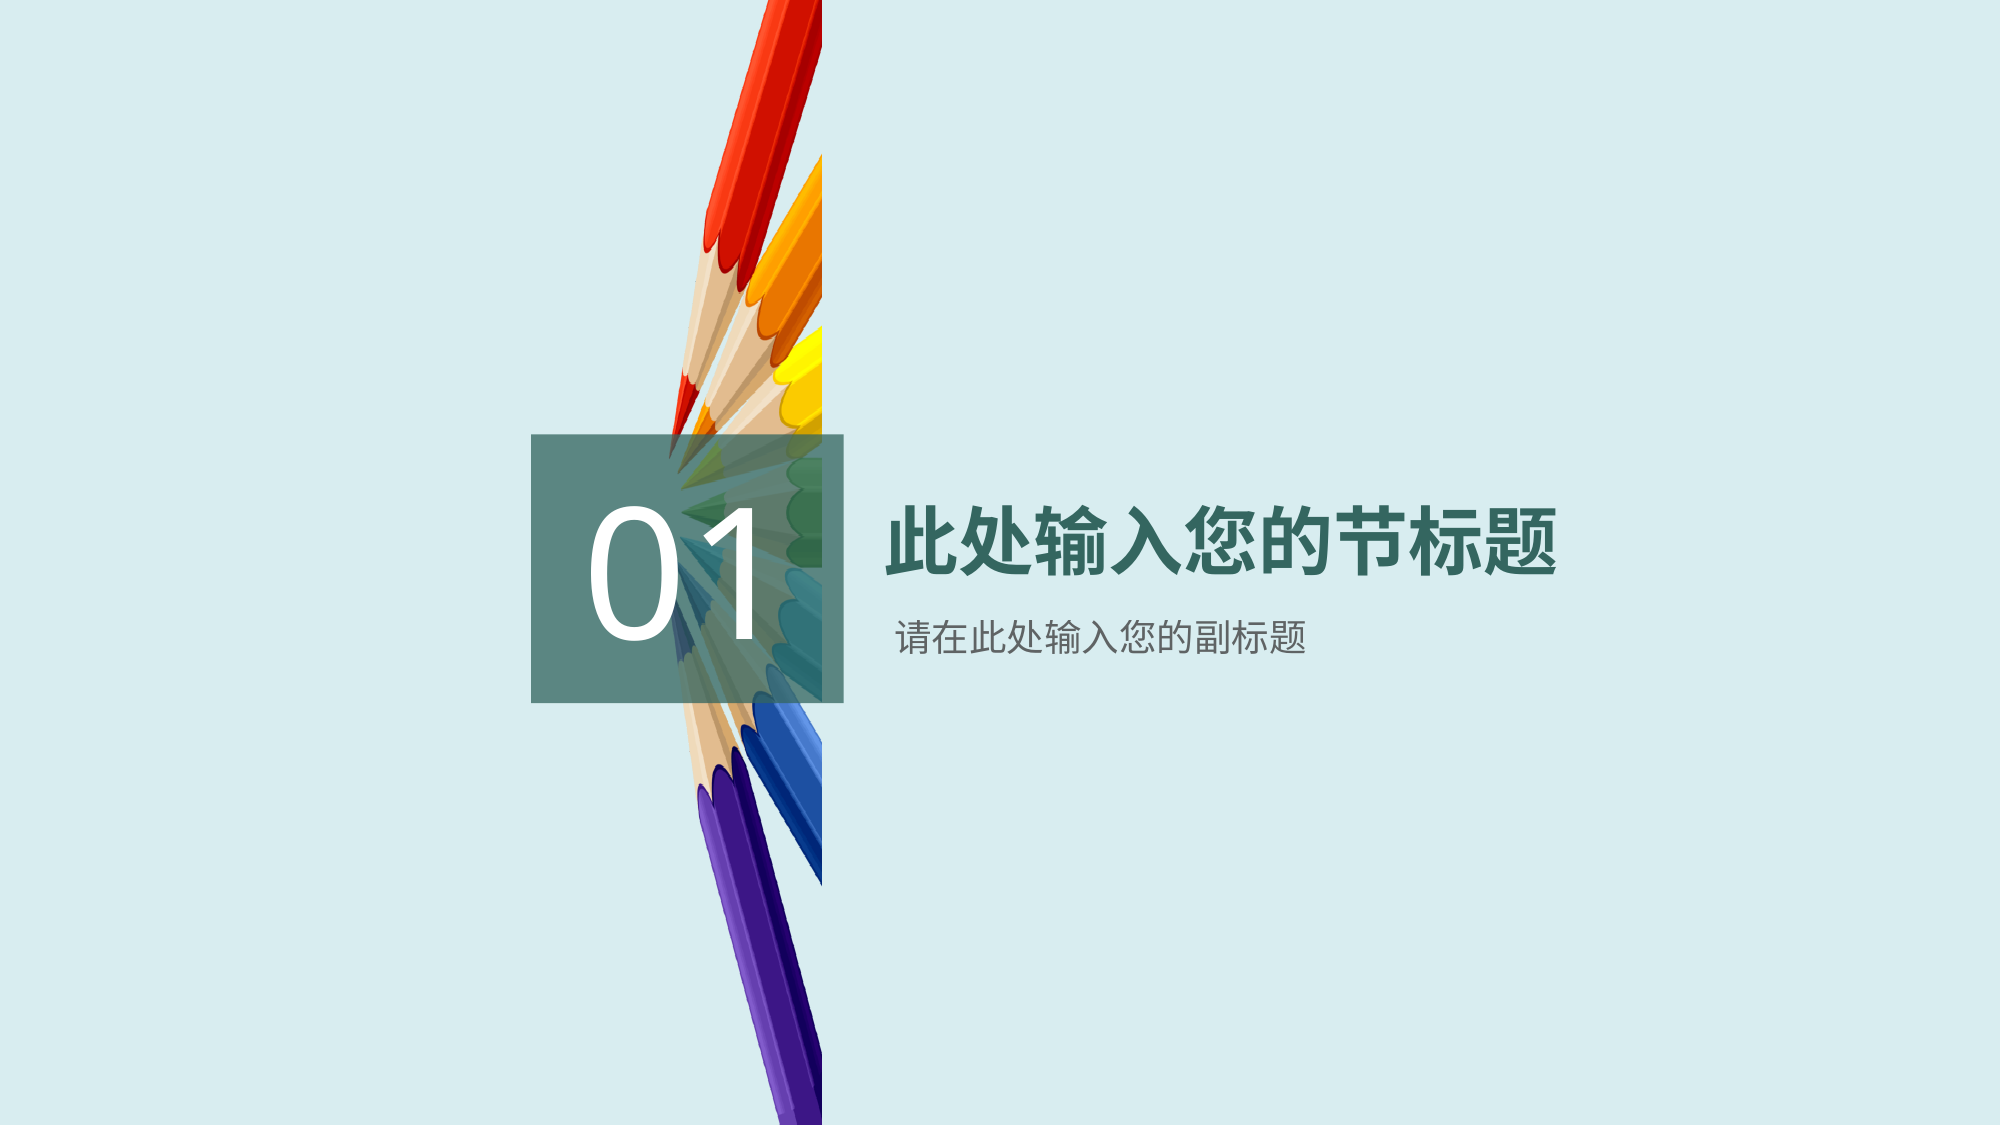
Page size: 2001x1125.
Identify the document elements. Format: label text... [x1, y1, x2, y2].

text_box 此处输入您的节标题 [869, 483, 1731, 607]
text_box 01 [531, 434, 844, 704]
text_box [0, 0, 822, 1125]
text_box 请在此处输入您的副标题 [879, 598, 1741, 677]
